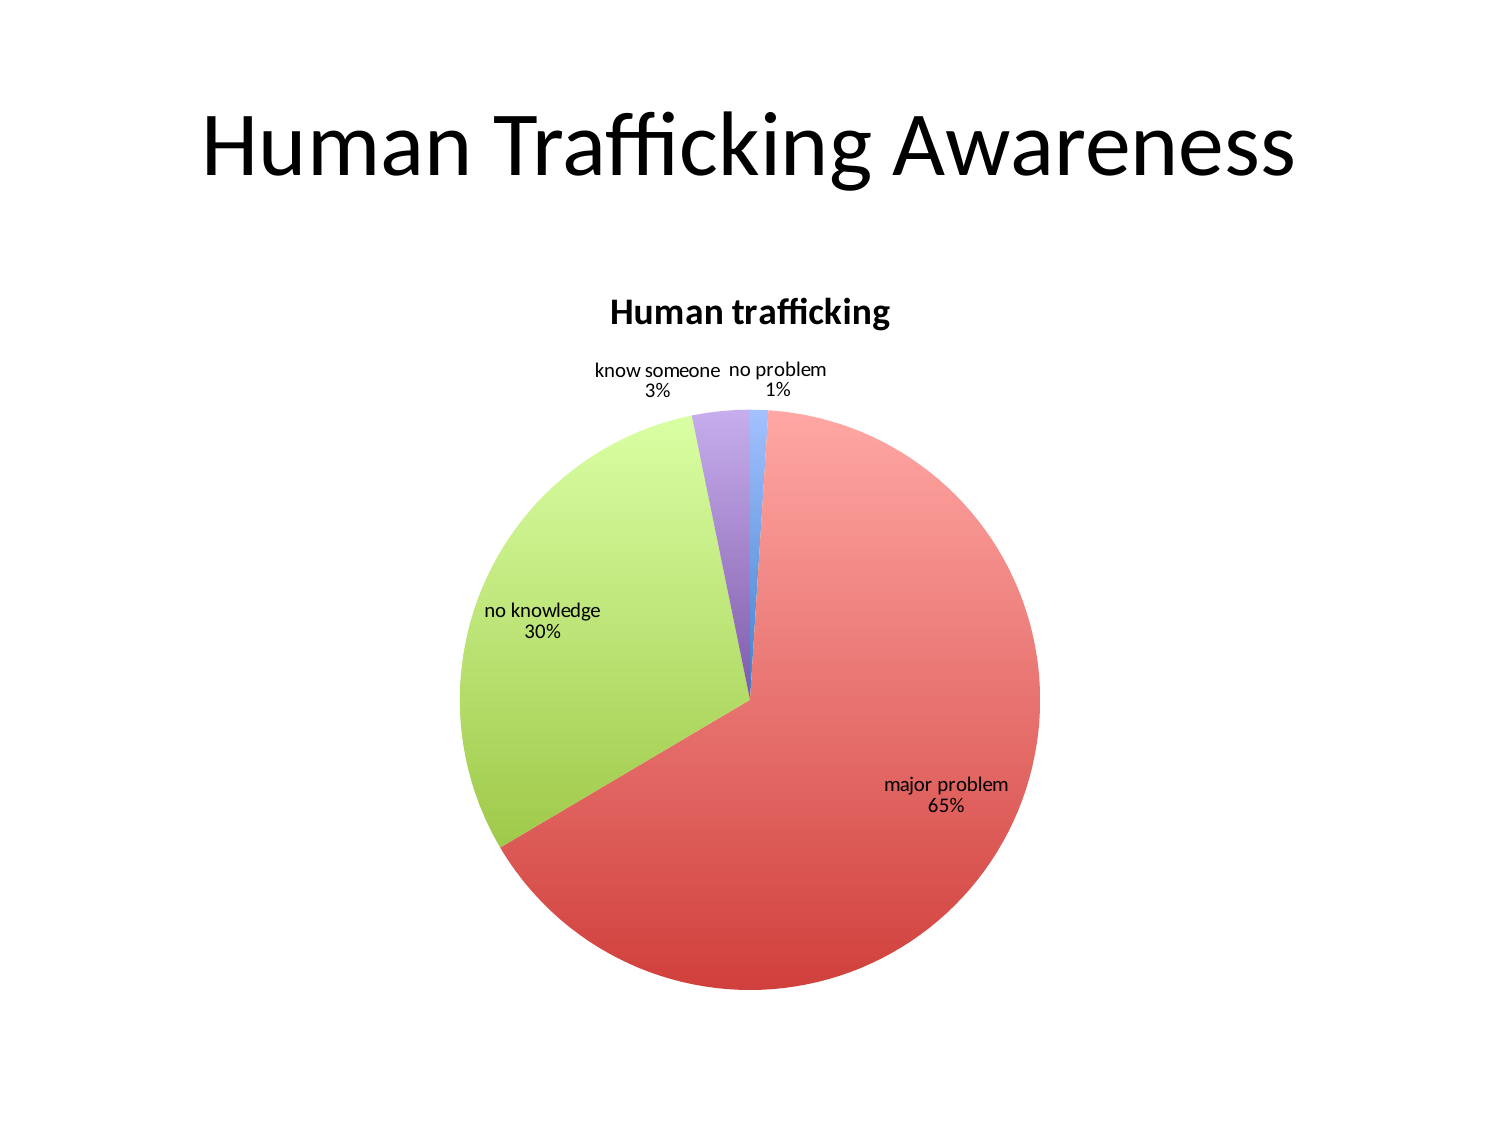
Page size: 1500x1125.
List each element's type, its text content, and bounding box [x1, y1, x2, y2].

chart [74, 262, 1426, 1006]
title Human Trafficking Awareness [75, 45, 1425, 233]
